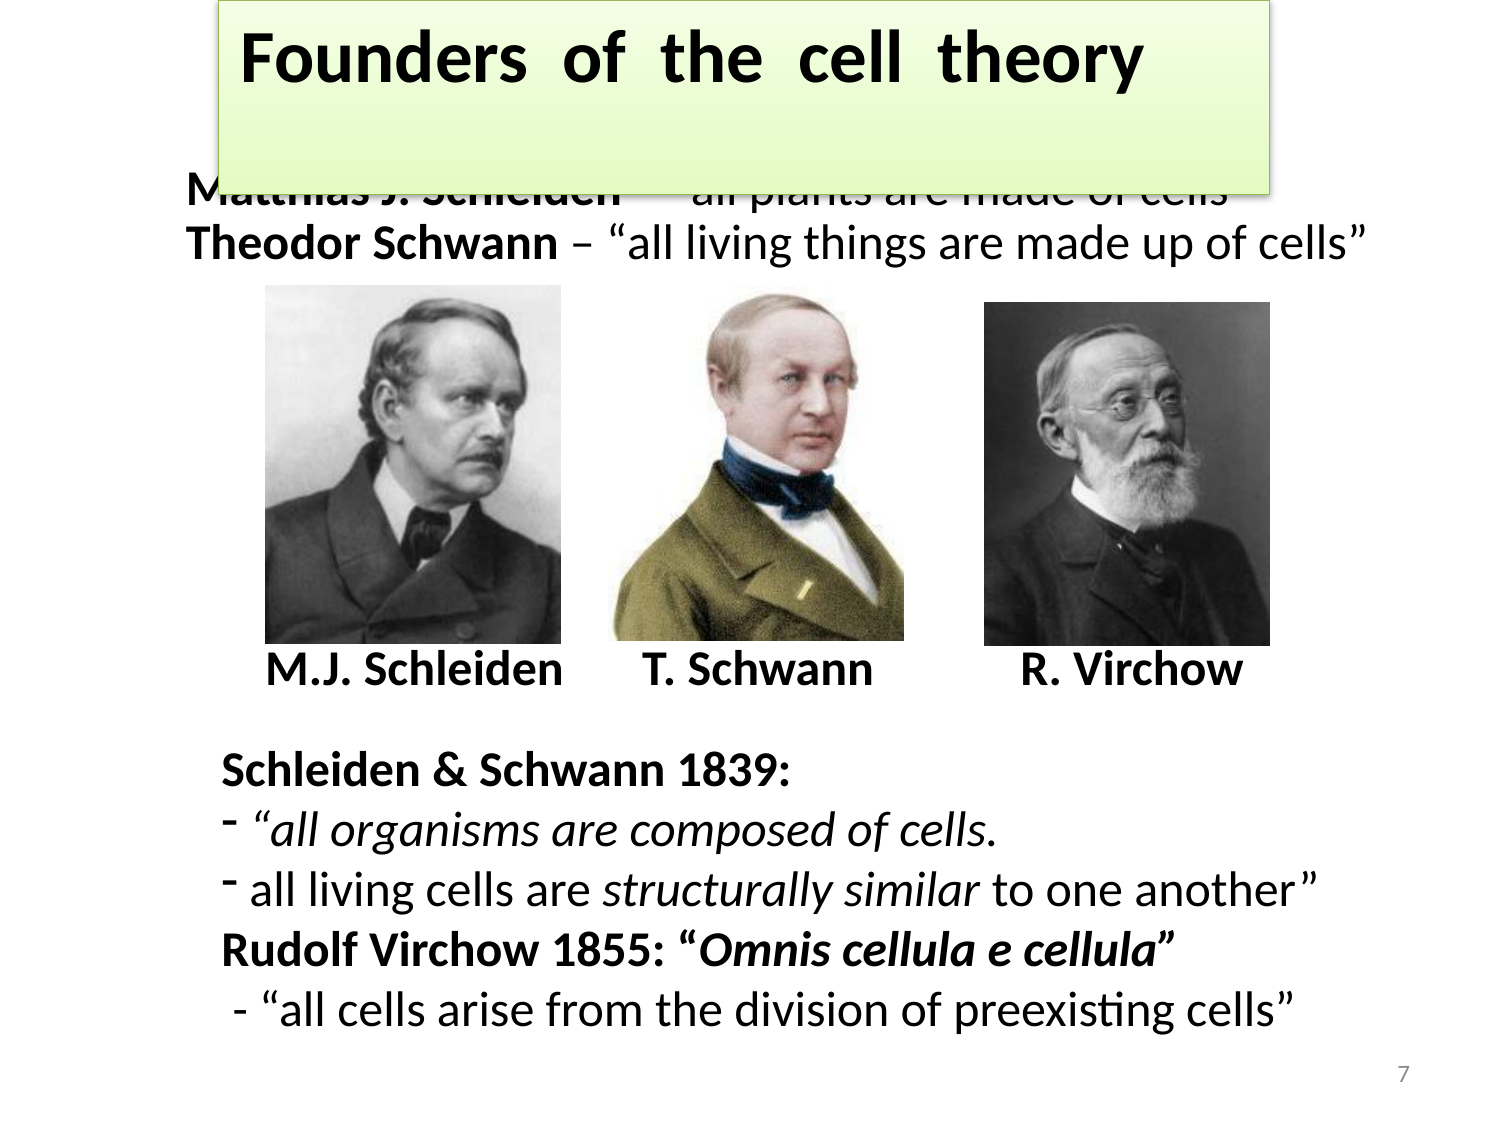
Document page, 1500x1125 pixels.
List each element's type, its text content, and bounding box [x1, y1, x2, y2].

picture [983, 302, 1270, 646]
picture [608, 285, 904, 641]
slide_number 7 [1074, 1042, 1425, 1103]
text_box Founders of the cell theory [218, 0, 1270, 195]
text_box M.J. Schleiden T. Schwann R. Virchow [242, 628, 1282, 704]
picture [265, 285, 562, 644]
text_box Matthias J. Schleiden – “all plants are made of cells” Theodor Schwann – “all living things are made up of cells” [171, 154, 1412, 278]
text_box Schleiden & Schwann 1839: “all organisms are composed of cells. all living cells are structurally similar to one another” Rudolf Virchow 1855: “Omnis cellula e cellula” - “all cells arise from the division of preexisting cells” [206, 728, 1353, 1044]
